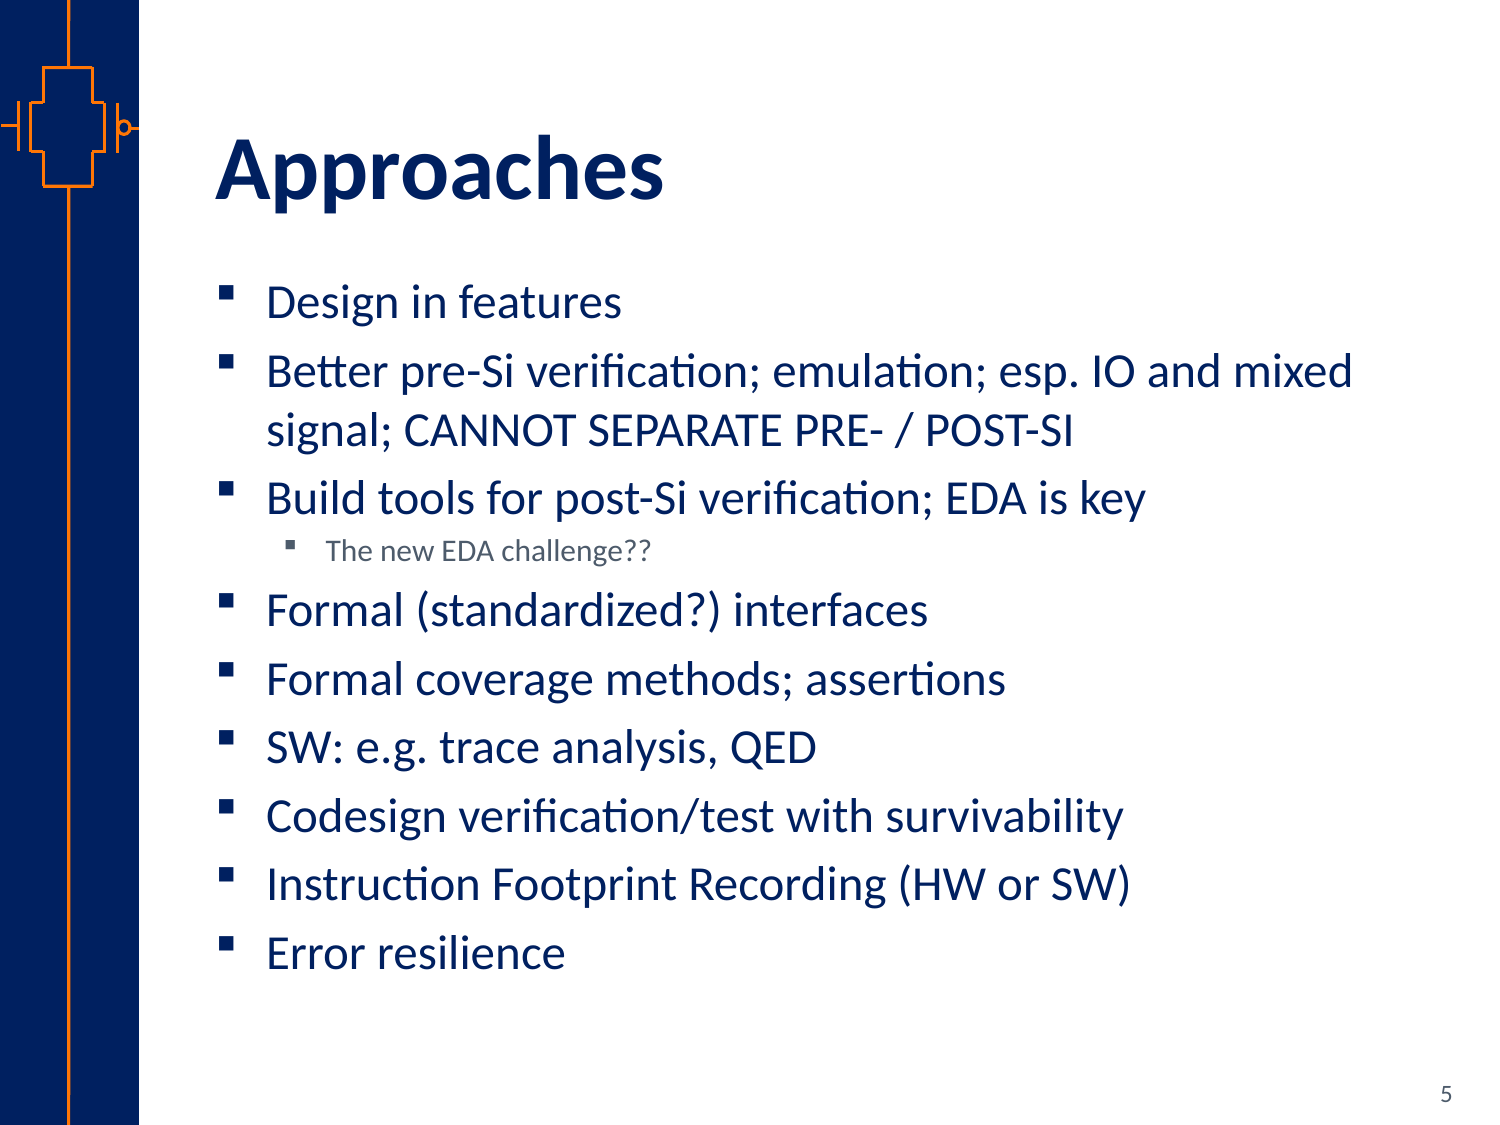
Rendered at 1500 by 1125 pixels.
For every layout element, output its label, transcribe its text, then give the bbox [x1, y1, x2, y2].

title Approaches [200, 37, 1388, 225]
list Design in features Better pre-Si verification; emulation; esp. IO and mixed signal; CANNOT SEPARATE PRE- / POST-SI Build tools for post-Si verification; EDA is key The new EDA challenge?? Formal (standardized?) interfaces Formal coverage methods; assertions SW: e.g. trace analysis, QED Codesign verification/test with survivability Instruction Footprint Recording (HW or SW) Error resilience [200, 262, 1425, 988]
slide_number 5 [1425, 1062, 1488, 1123]
